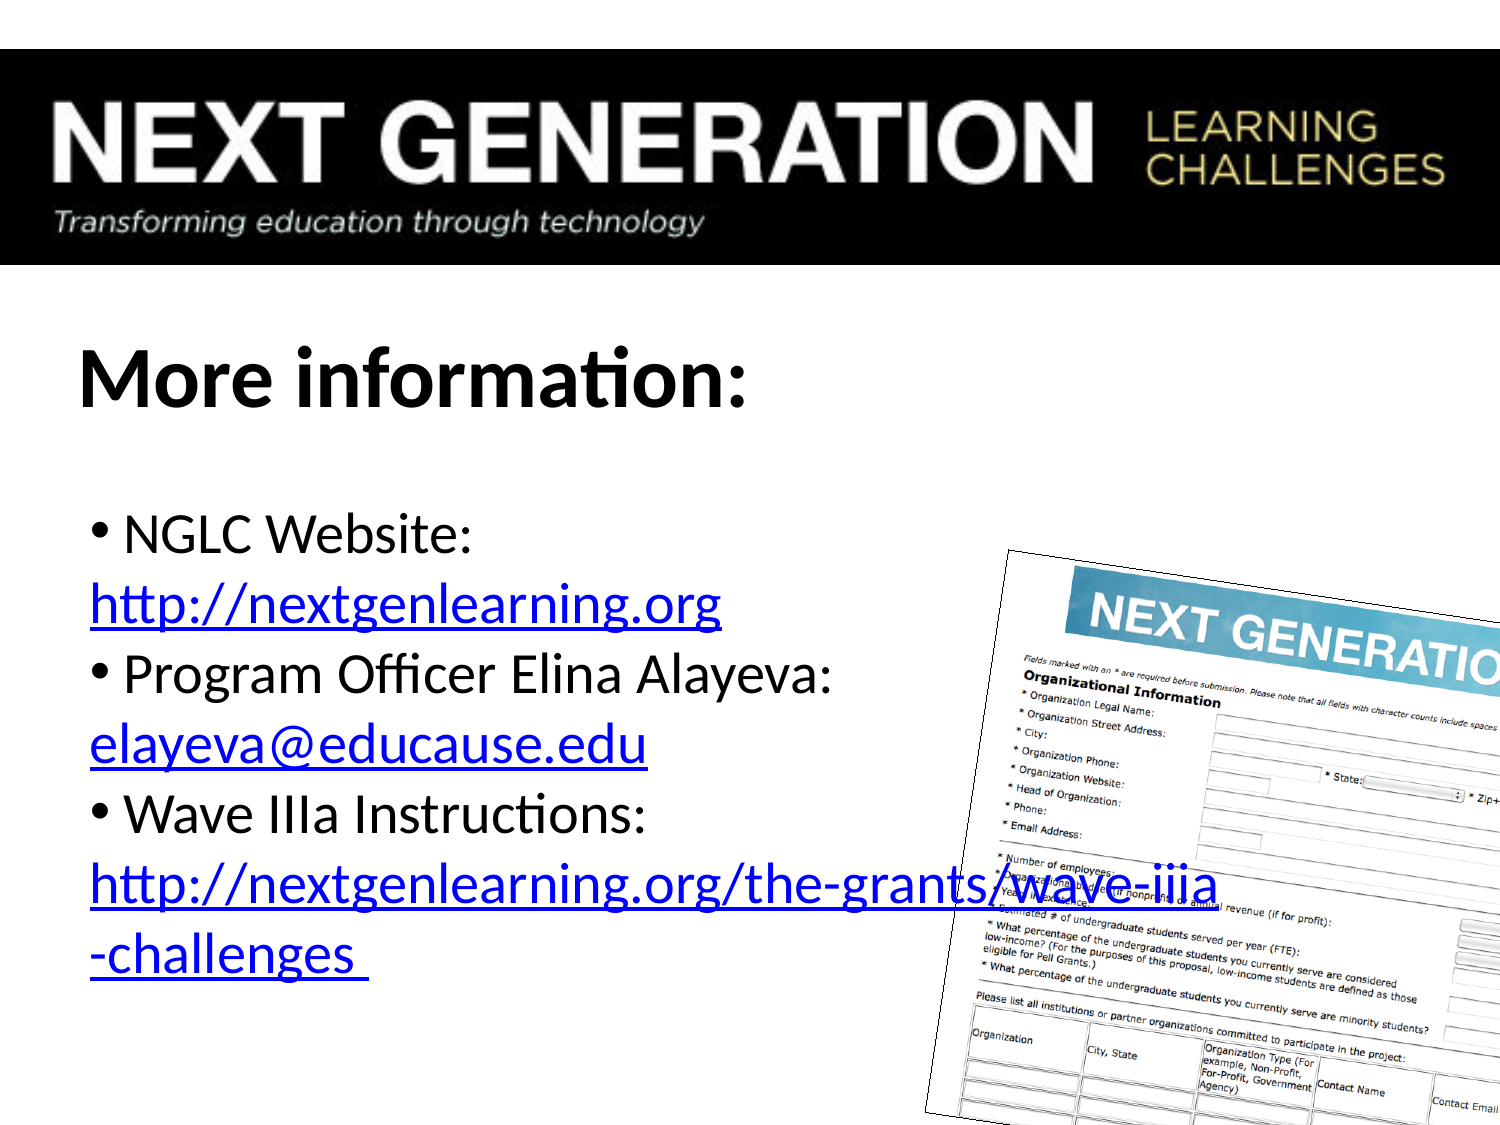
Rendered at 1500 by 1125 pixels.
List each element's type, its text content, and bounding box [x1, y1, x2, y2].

picture [927, 596, 1500, 1125]
text_box More information: [62, 312, 1338, 433]
text_box NGLC Website: http://nextgenlearning.org Program Officer Elina Alayeva: elayeva@educause.edu Wave IIIa Instructions: http://nextgenlearning.org/ the-grants/wave-iiia-challenges [75, 487, 1313, 993]
picture [0, 49, 1500, 265]
